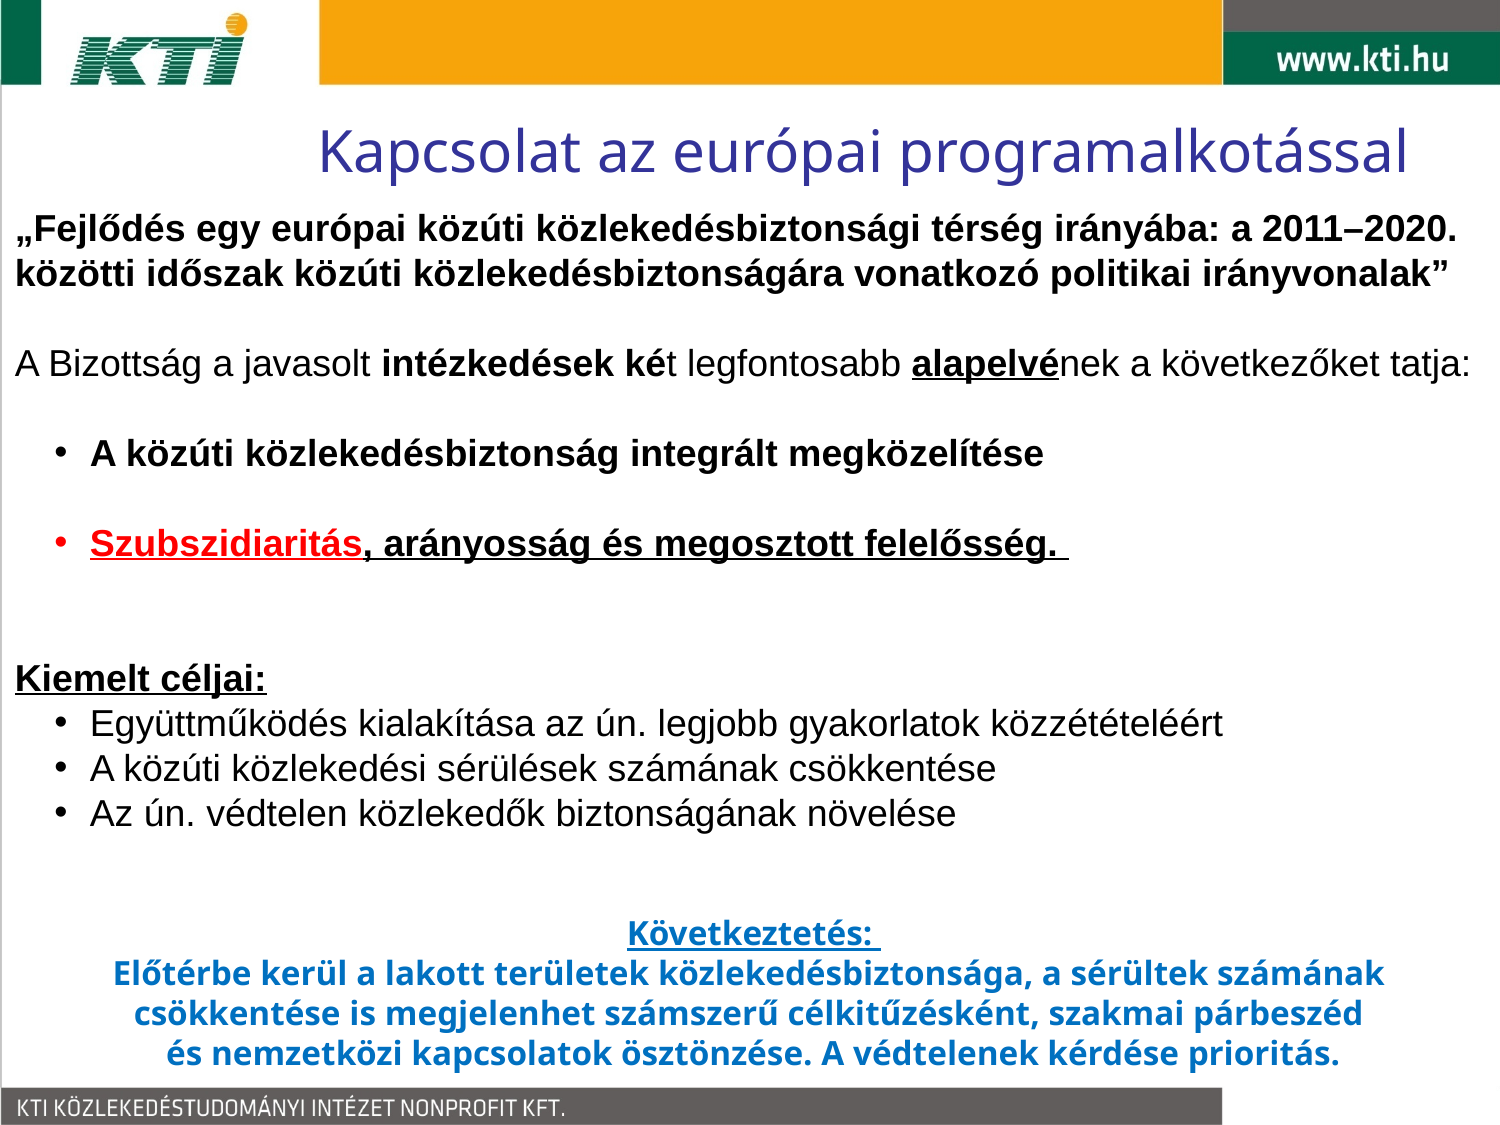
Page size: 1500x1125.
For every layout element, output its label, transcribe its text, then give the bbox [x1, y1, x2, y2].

picture [0, 0, 1500, 196]
text_box „Fejlődés egy európai közúti közlekedésbiztonsági térség irányába: a 2011–2020. közötti időszak közúti közlekedésbiztonságára vonatkozó politikai irányvonalak” A Bizottság a javasolt intézkedések két legfontosabb alapelvének a következőket tatja: A közúti közlekedésbiztonság integrált megközelítése Szubszidiaritás, arányosság és megosztott felelősség. Kiemelt céljai: Együttműködés kialakítása az ún. legjobb gyakorlatok közzétételéért A közúti közlekedési sérülések számának csökkentése Az ún. védtelen közlekedők biztonságának növelése [0, 196, 1500, 886]
title Kapcsolat az európai programalkotással [74, 89, 1426, 196]
text_box Következtetés: Előtérbe kerül a lakott területek közlekedésbiztonsága, a sérültek számának csökkentése is megjelenhet számszerű célkitűzésként, szakmai párbeszéd és nemzetközi kapcsolatok ösztönzése. A védtelenek kérdése prioritás. [97, 905, 1411, 1080]
picture [0, 886, 1500, 1125]
